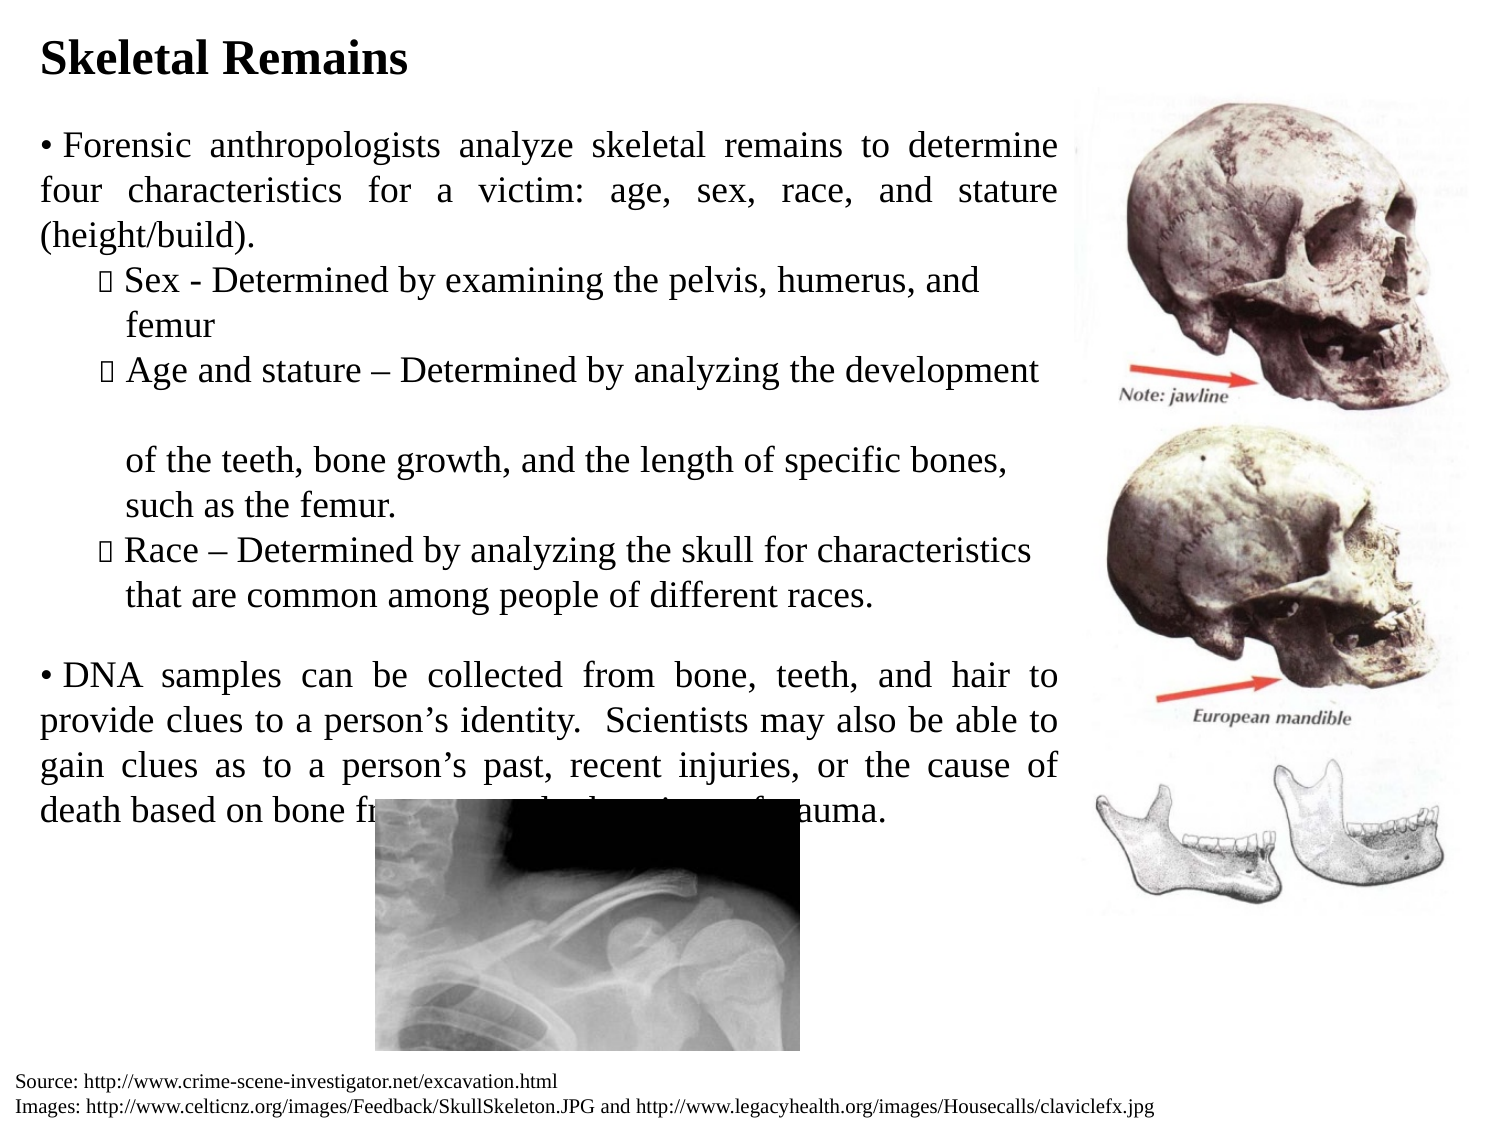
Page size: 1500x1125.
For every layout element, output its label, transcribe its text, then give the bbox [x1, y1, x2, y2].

picture [1074, 87, 1470, 916]
text_box Skeletal Remains • Forensic anthropologists analyze skeletal remains to determine four characteristics for a victim: age, sex, race, and stature (height/build).  Sex - Determined by examining the pelvis, humerus, and femur  Age and stature – Determined by analyzing the development of the teeth, bone growth, and the length of specific bones, such as the femur.  Race – Determined by analyzing the skull for characteristics that are common among people of different races. • DNA samples can be collected from bone, teeth, and hair to provide clues to a person’s identity. Scientists may also be able to gain clues as to a person’s past, recent injuries, or the cause of death based on bone fractures and other signs of trauma. [24, 17, 1075, 838]
text_box Source: http://www.crime-scene-investigator.net/excavation.html Images: http://www.celticnz.org/images/Feedback/SkullSkeleton.JPG and http://www.legacyhealth.org/images/Housecalls/claviclefx.jpg [0, 1059, 1500, 1125]
picture [374, 799, 801, 1052]
